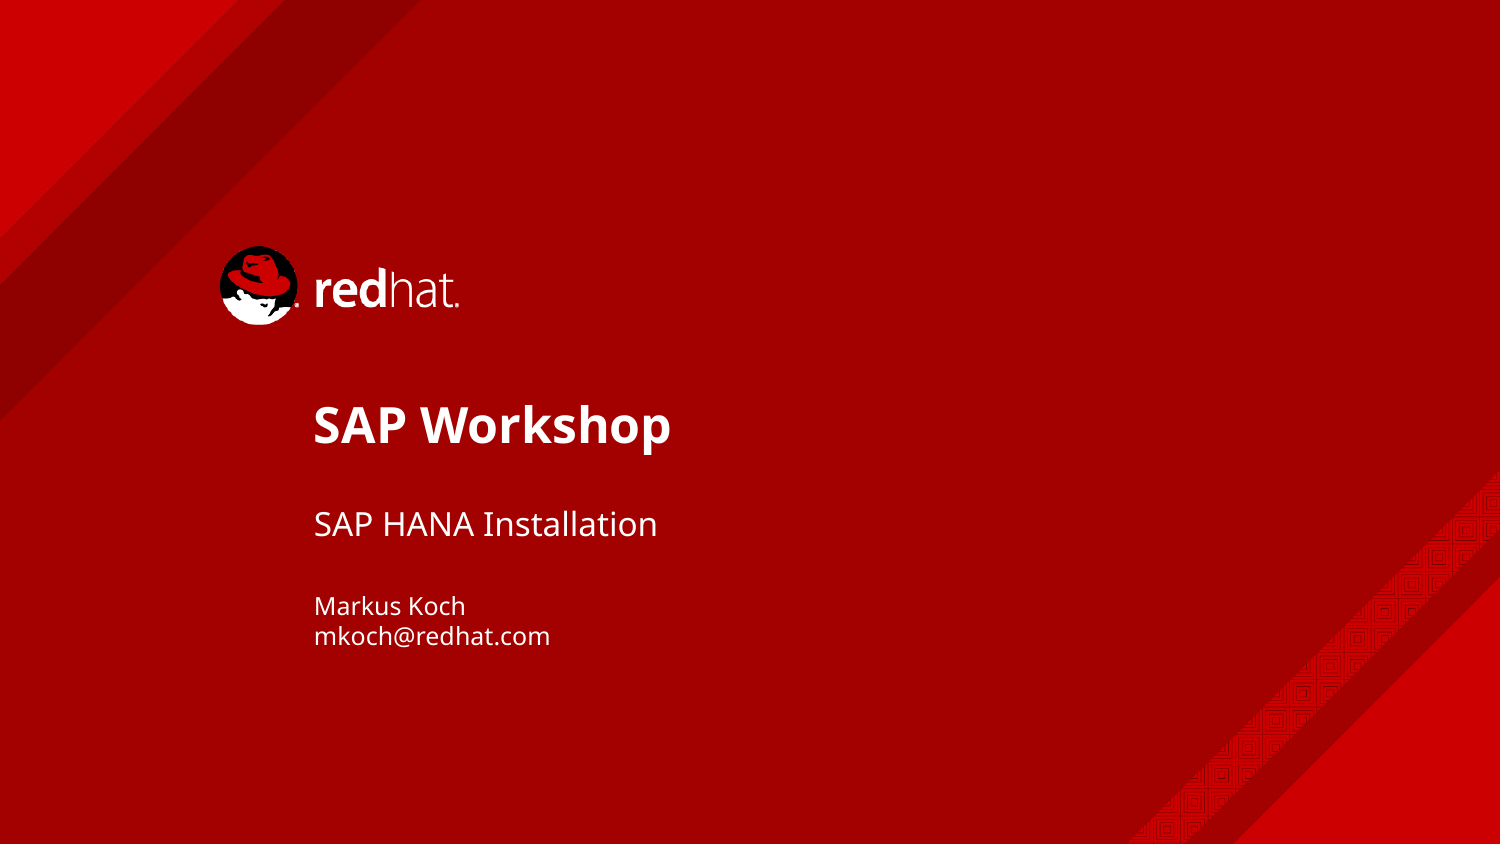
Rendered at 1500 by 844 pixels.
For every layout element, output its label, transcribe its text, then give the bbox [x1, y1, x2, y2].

title SAP Workshop [298, 356, 1274, 469]
subtitle SAP HANA Installation [298, 500, 1124, 547]
subtitle Markus Koch mkoch@redhat.com [298, 575, 1049, 772]
picture [0, 0, 1500, 844]
